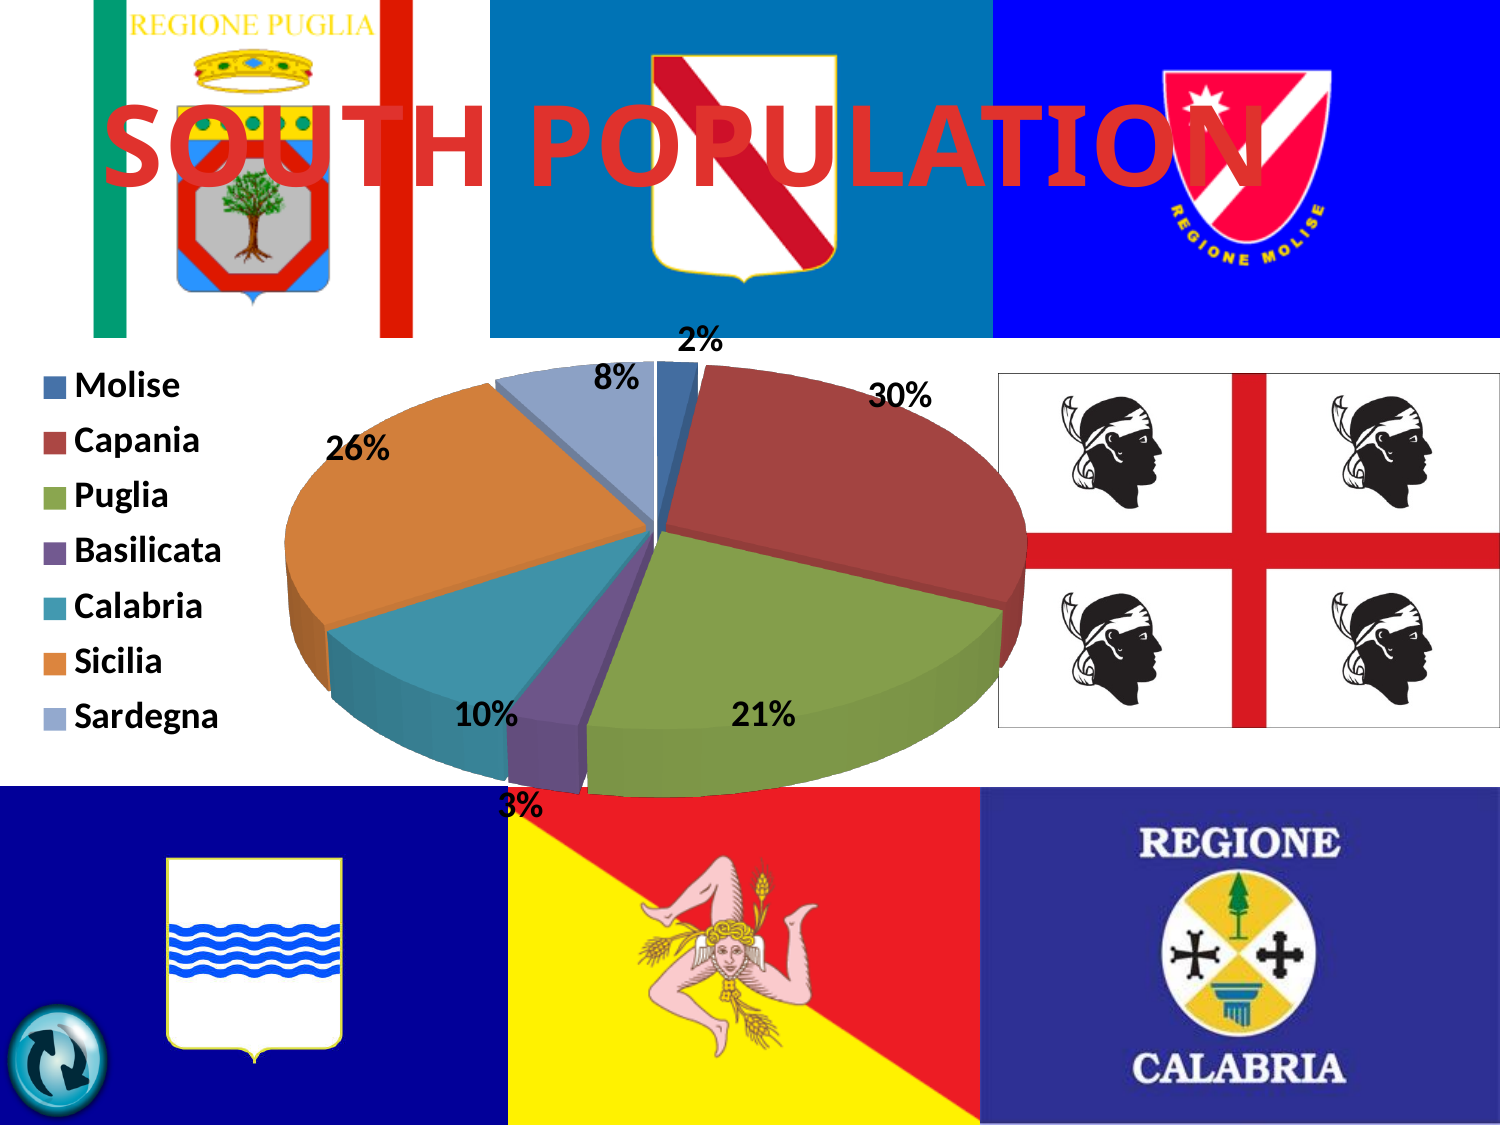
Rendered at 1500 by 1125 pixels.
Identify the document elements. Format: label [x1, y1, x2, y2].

picture [0, 786, 1500, 1125]
chart [29, 255, 1380, 998]
picture [1380, 373, 1500, 729]
picture [0, 0, 1500, 338]
